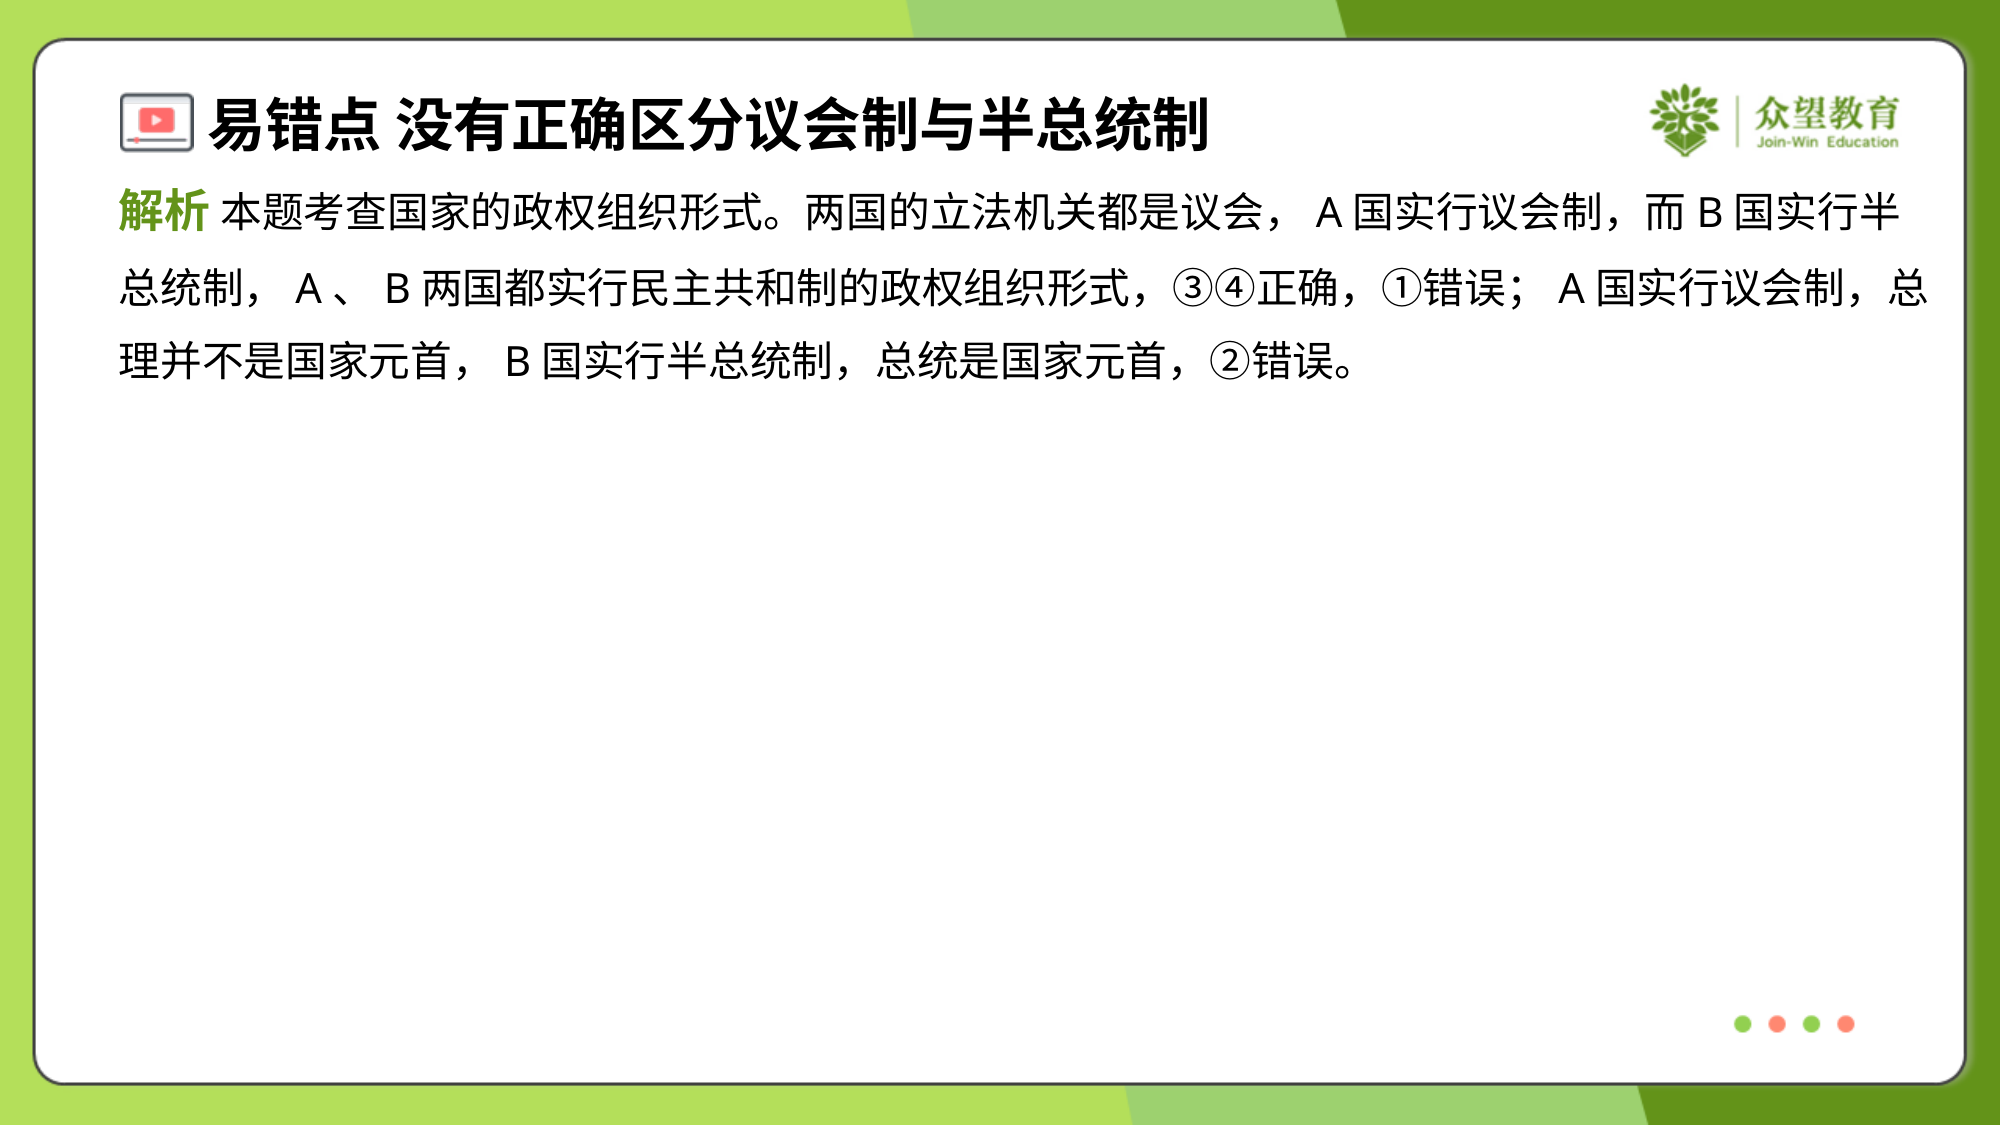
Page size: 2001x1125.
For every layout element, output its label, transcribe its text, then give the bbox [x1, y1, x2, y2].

picture [0, 0, 2000, 1125]
text_box 解析 本题考查国家的政权组织形式。两国的立法机关都是议会，A国实行议会制，而B国实行半 总统制，A、B两国都实行民主共和制的政权组织形式，③④正确，①错误；A国实行议会制，总 理并不是国家元首，B国实行半总统制，总统是国家元首，②错误。 [118, 159, 1883, 377]
